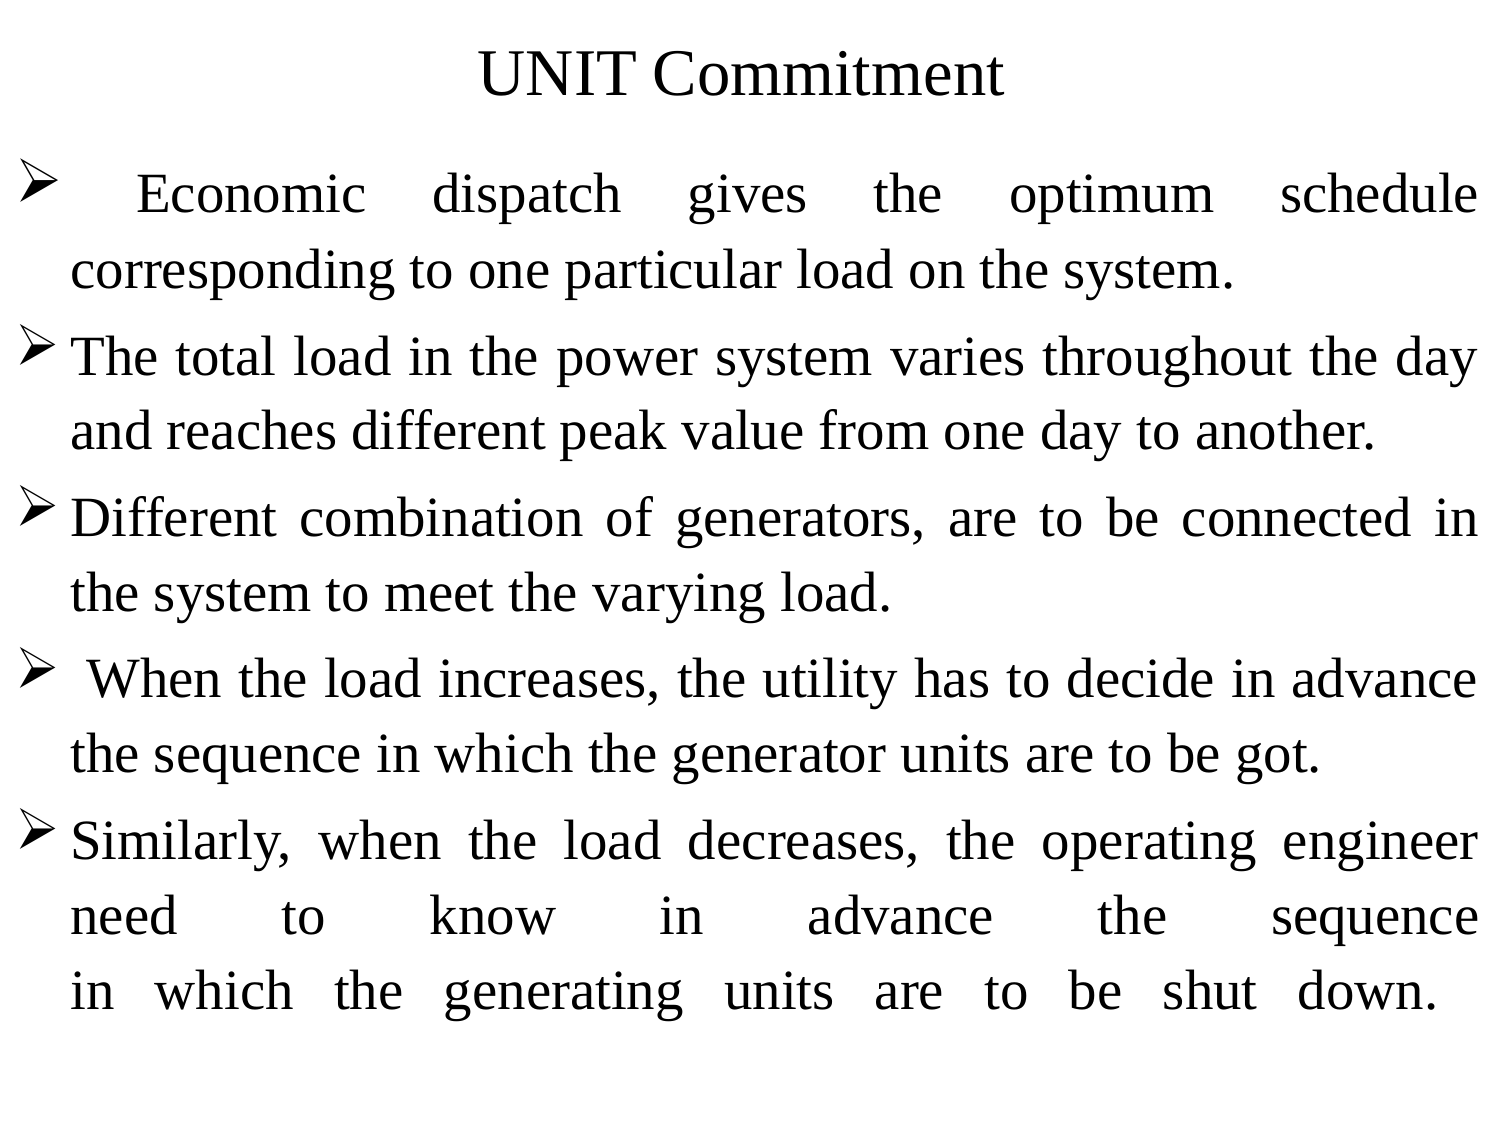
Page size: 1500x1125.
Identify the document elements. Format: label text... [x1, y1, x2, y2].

list Economic dispatch gives the optimum schedule corresponding to one particular load on the system. The total load in the power system varies throughout the day and reaches different peak value from one day to another. Different combination of generators, are to be connected in the system to meet the varying load. When the load increases, the utility has to decide in advance the sequence in which the generator units are to be got. Similarly, when the load decreases, the operating engineer need to know in advance the sequence in which the generating units are to be shut down. [0, 137, 1496, 1125]
title UNIT Commitment [75, 0, 1425, 137]
